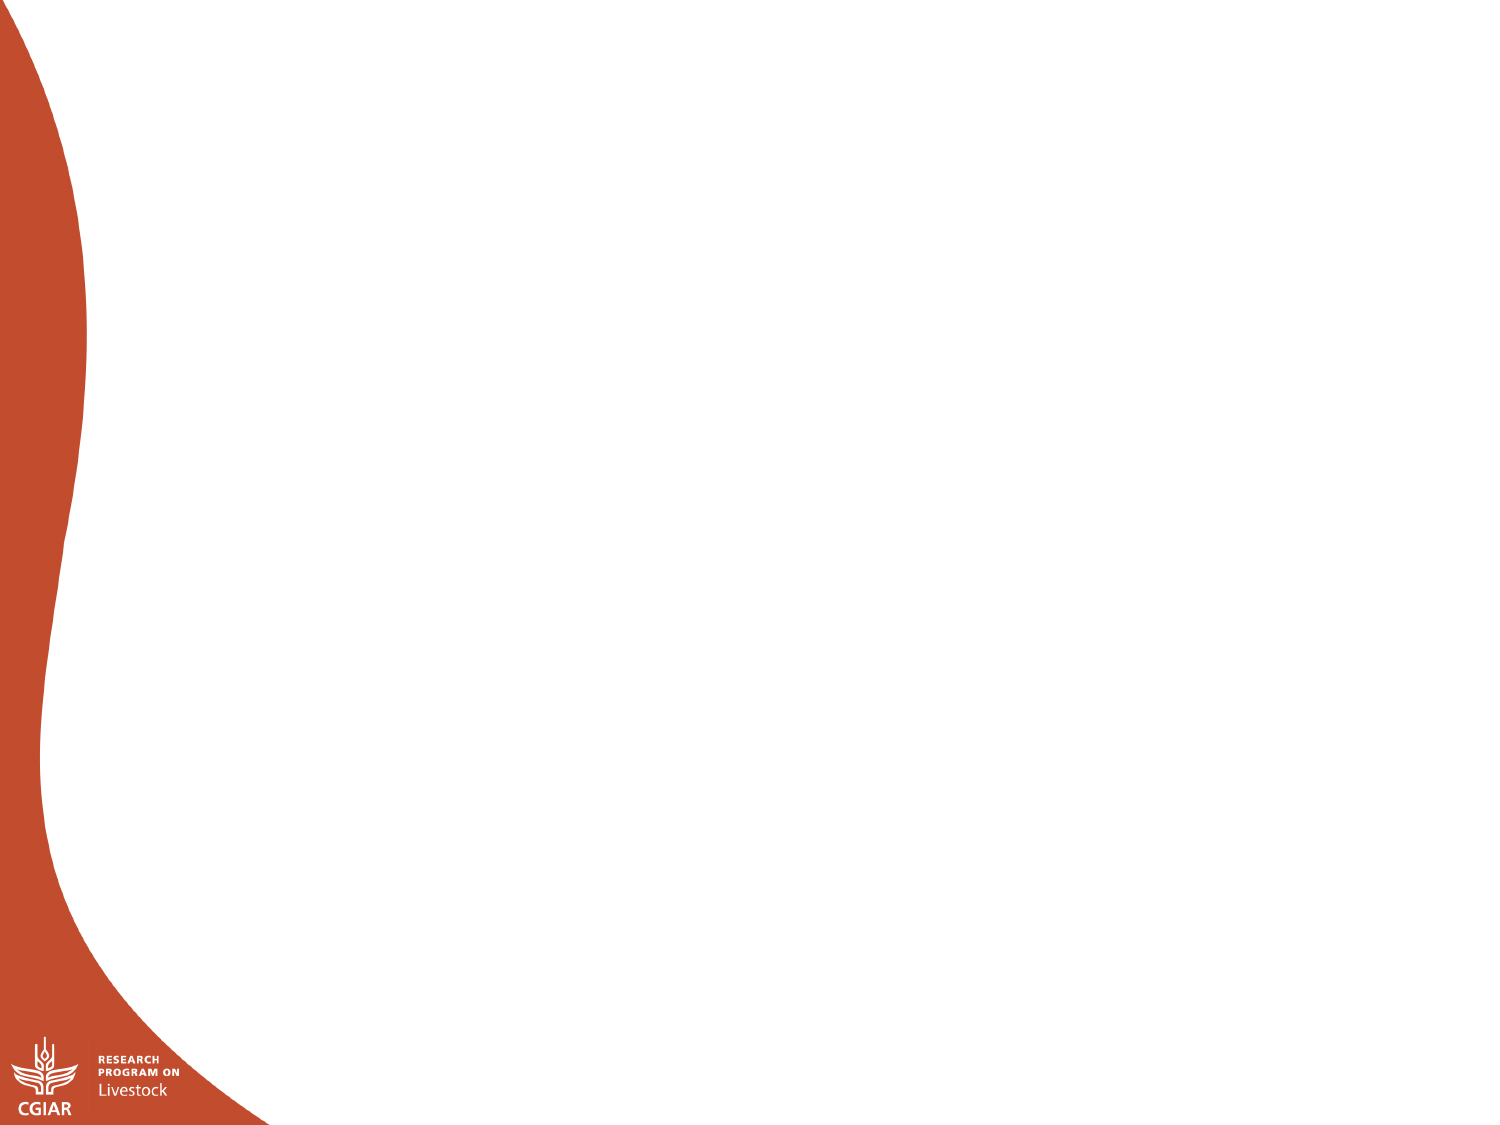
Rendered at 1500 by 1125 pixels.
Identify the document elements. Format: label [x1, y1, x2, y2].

picture [0, 0, 270, 1125]
